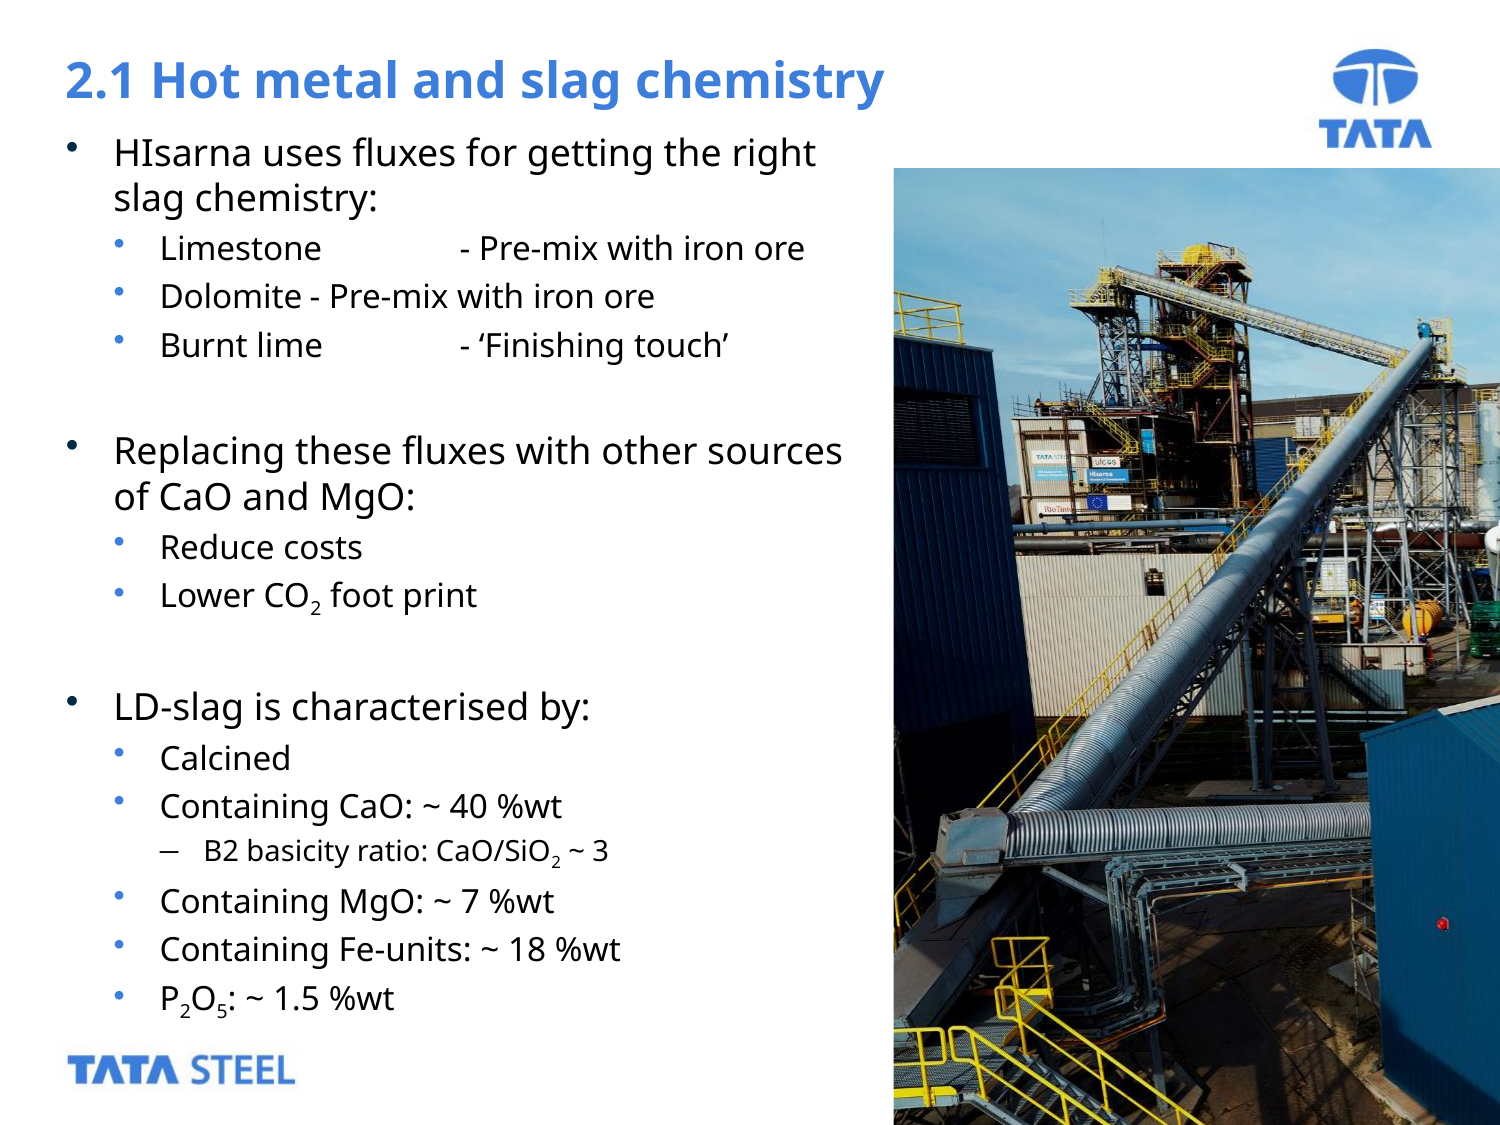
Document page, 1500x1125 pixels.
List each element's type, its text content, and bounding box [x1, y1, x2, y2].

picture [893, 166, 1500, 1125]
list HIsarna uses fluxes for getting the right slag chemistry: Limestone - Pre-mix with iron ore Dolomite - Pre-mix with iron ore Burnt lime - ‘Finishing touch’ Replacing these fluxes with other sources of CaO and MgO: Reduce costs Lower CO2 foot print LD-slag is characterised by: Calcined Containing CaO: ~ 40 %wt B2 basicity ratio: CaO/SiO2 ~ 3 Containing MgO: ~ 7 %wt Containing Fe-units: ~ 18 %wt P2O5: ~ 1.5 %wt [65, 128, 887, 1063]
title 2.1 Hot metal and slag chemistry [65, 48, 1316, 107]
picture [41, 1027, 322, 1112]
picture [1305, 35, 1446, 161]
